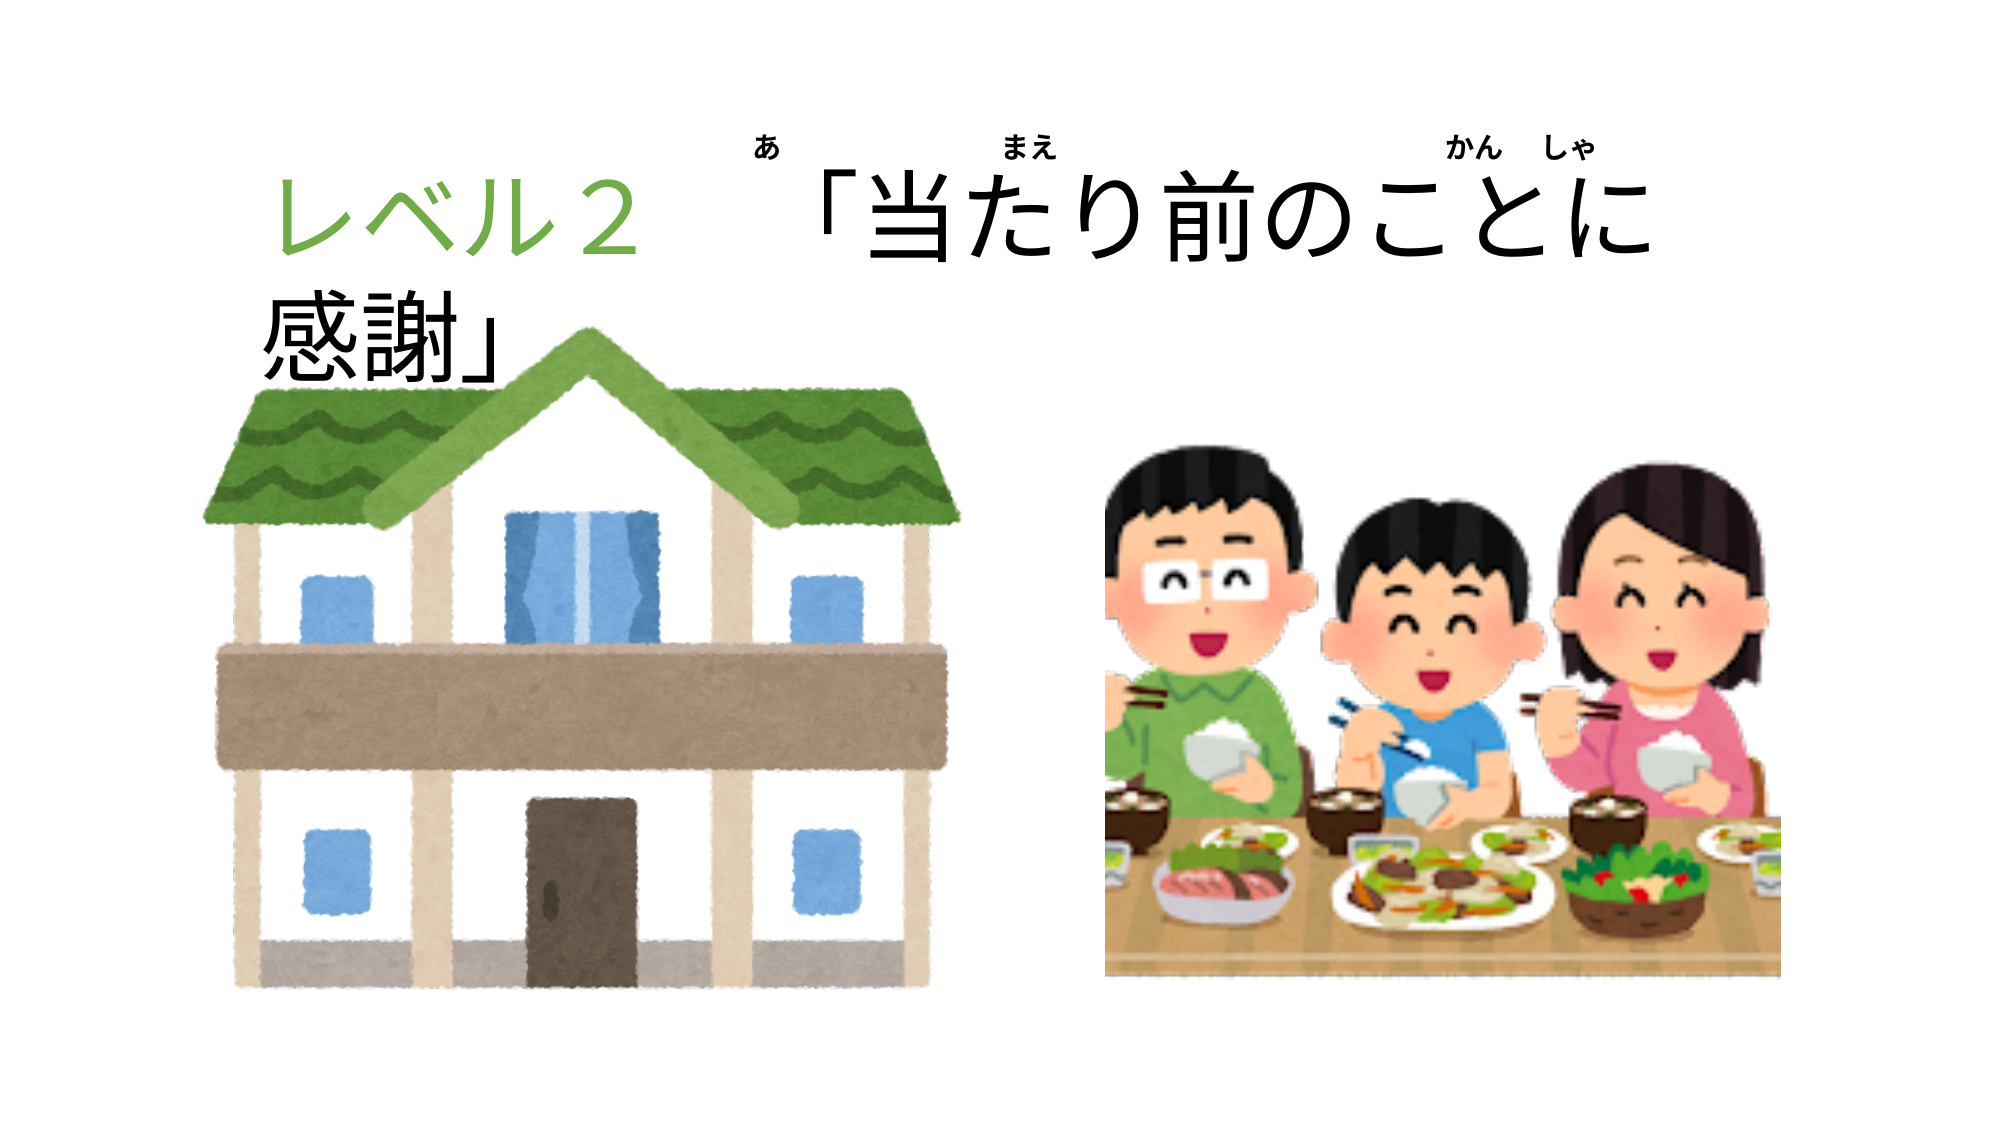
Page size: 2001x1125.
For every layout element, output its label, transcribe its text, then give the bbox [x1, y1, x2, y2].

picture [178, 283, 991, 1071]
text_box あ まえ かん しゃ [738, 121, 1697, 172]
text_box レベル２ 「当たり前のことに感謝」 [245, 146, 1736, 402]
picture [1105, 376, 1781, 1052]
